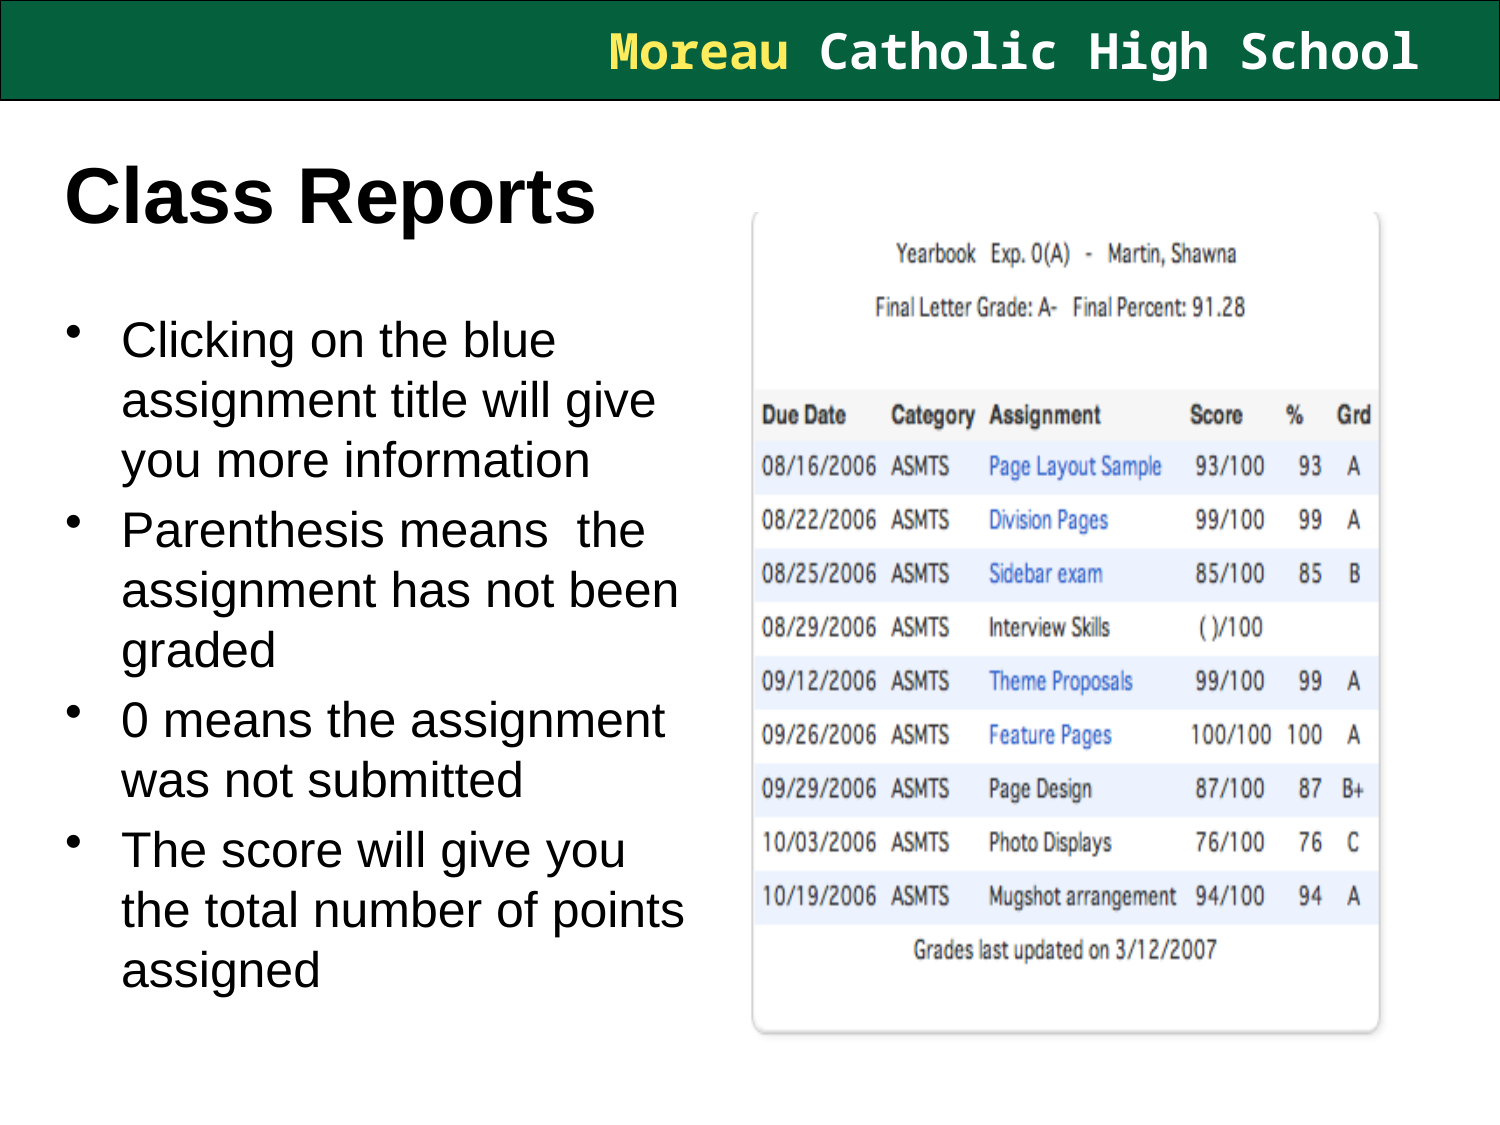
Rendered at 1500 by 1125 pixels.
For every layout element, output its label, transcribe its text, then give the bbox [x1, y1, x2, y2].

text_box Class Reports [50, 137, 675, 248]
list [742, 212, 1388, 1051]
list Clicking on the blue assignment title will give you more information Parenthesis means the assignment has not been graded 0 means the assignment was not submitted The score will give you the total number of points assigned [49, 299, 713, 1026]
